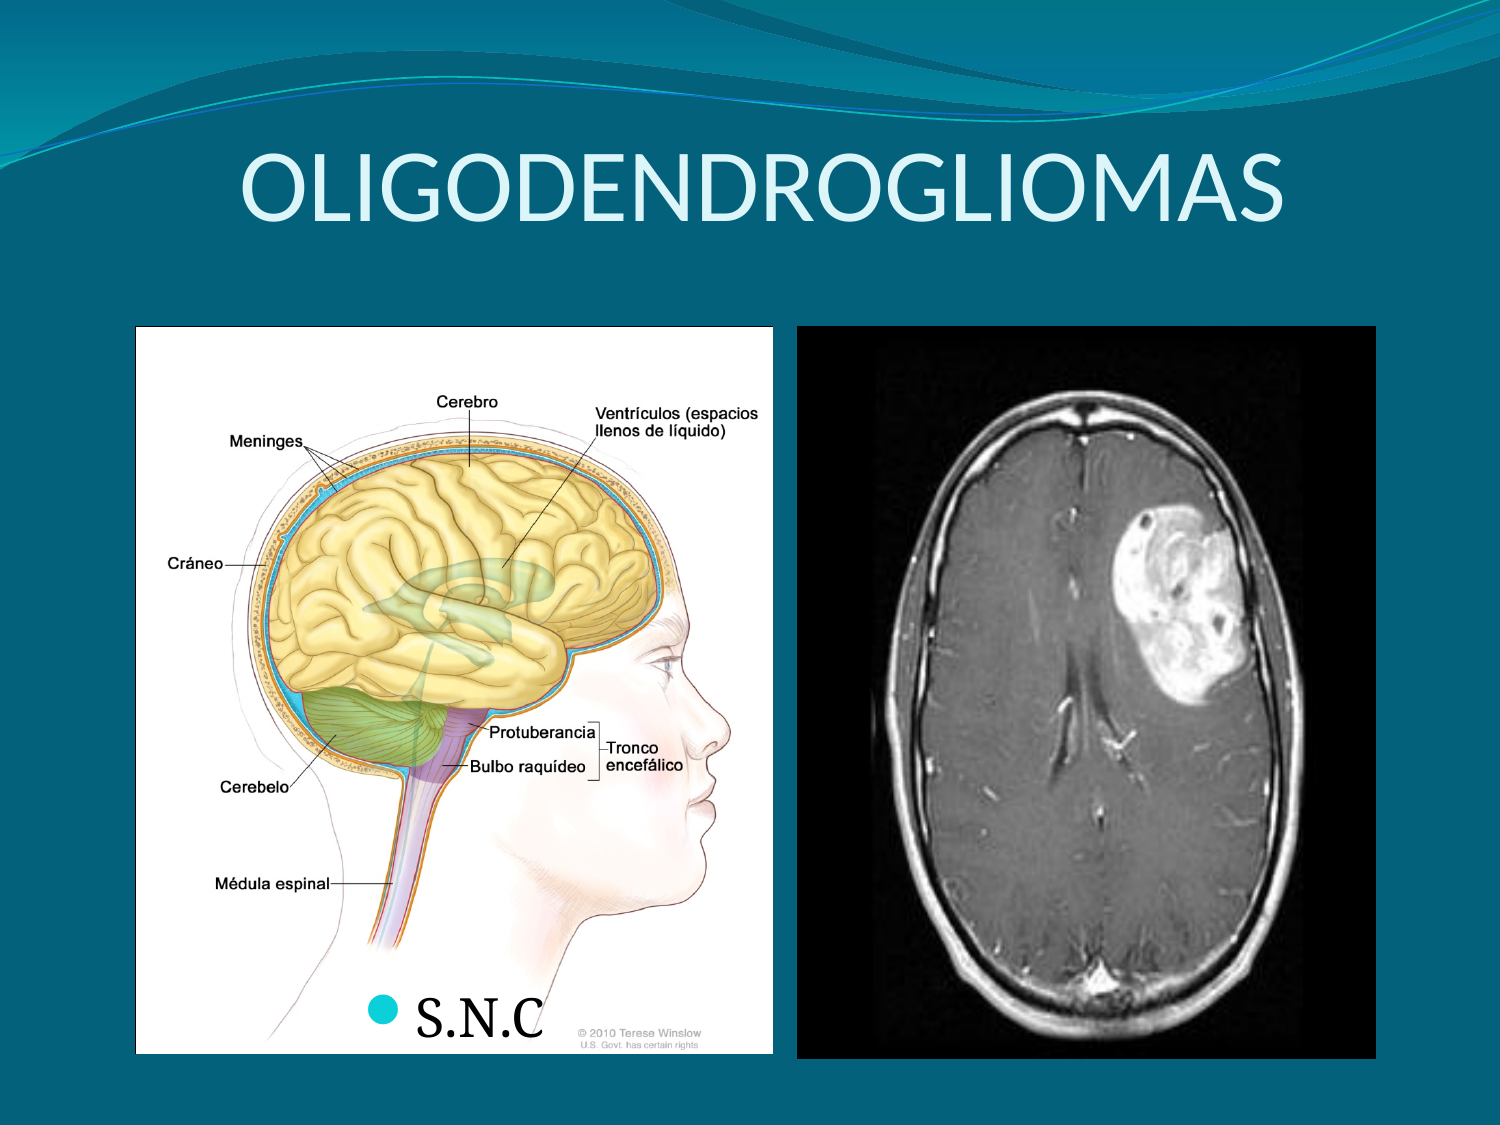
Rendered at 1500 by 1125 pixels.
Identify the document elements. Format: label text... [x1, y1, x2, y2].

title OLIGODENDROGLIOMAS [88, 54, 1439, 243]
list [135, 325, 773, 1054]
picture [798, 327, 1375, 1058]
